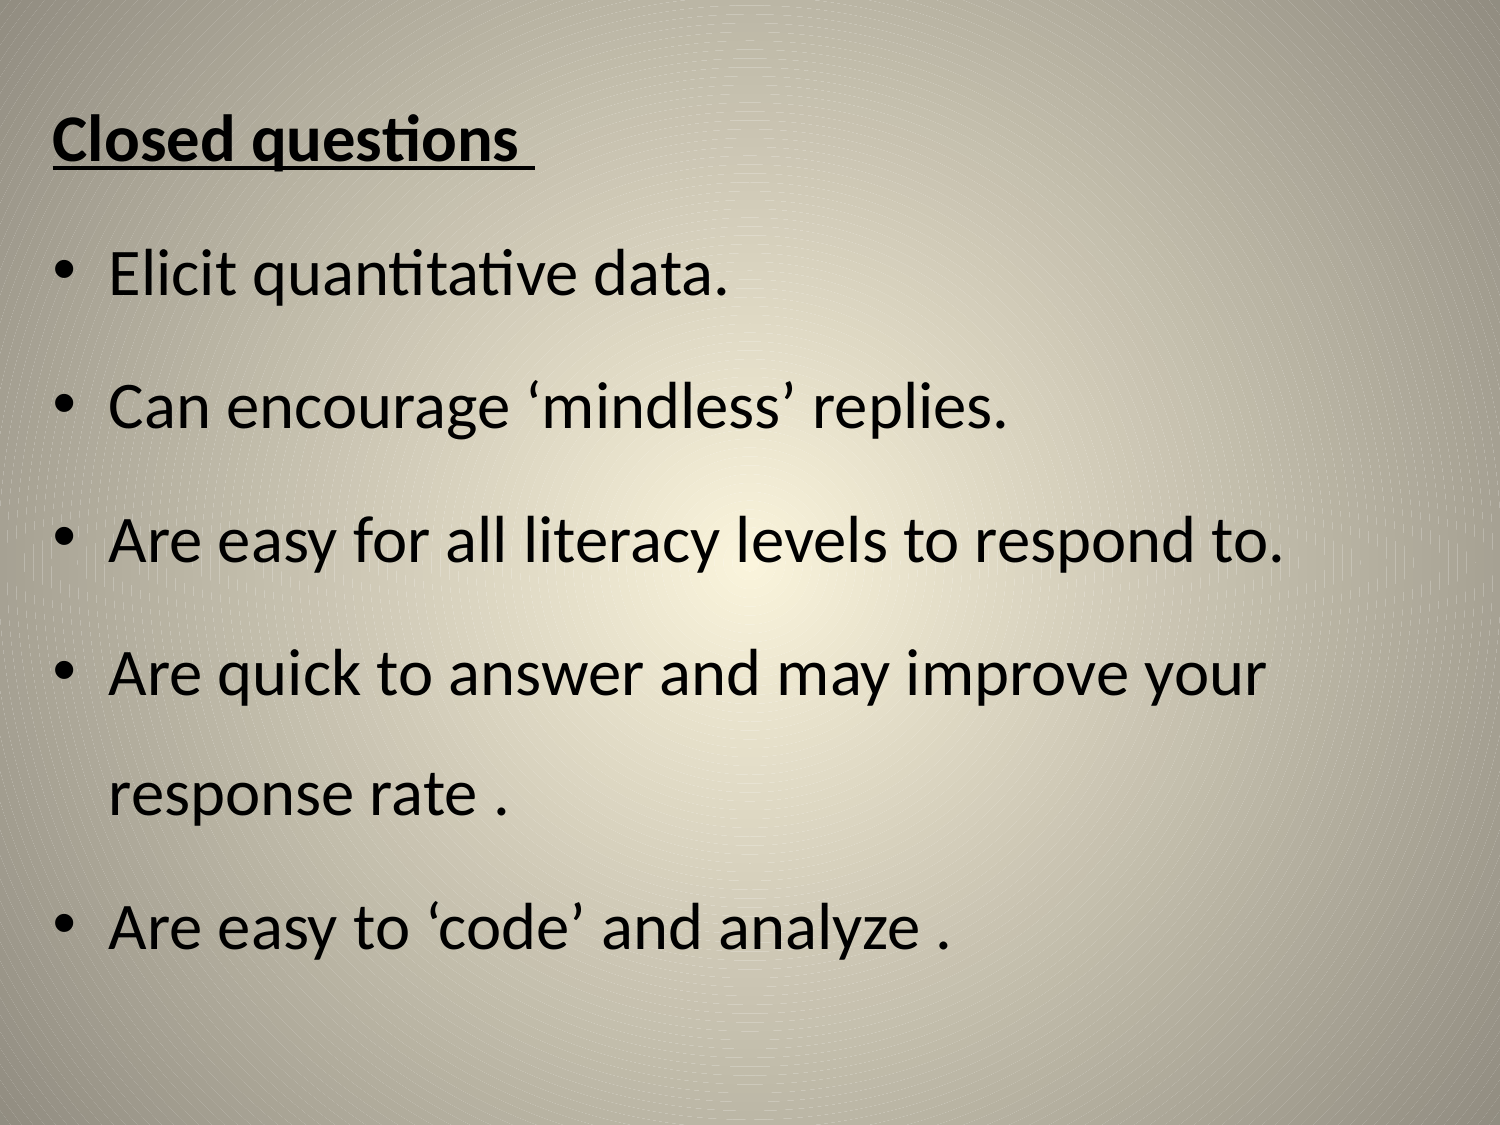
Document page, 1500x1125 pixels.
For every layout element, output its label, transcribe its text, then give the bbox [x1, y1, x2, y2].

list Closed questions Elicit quantitative data. Can encourage ‘mindless’ replies. Are easy for all literacy levels to respond to. Are quick to answer and may improve your response rate . Are easy to ‘code’ and analyze . [37, 87, 1425, 1100]
